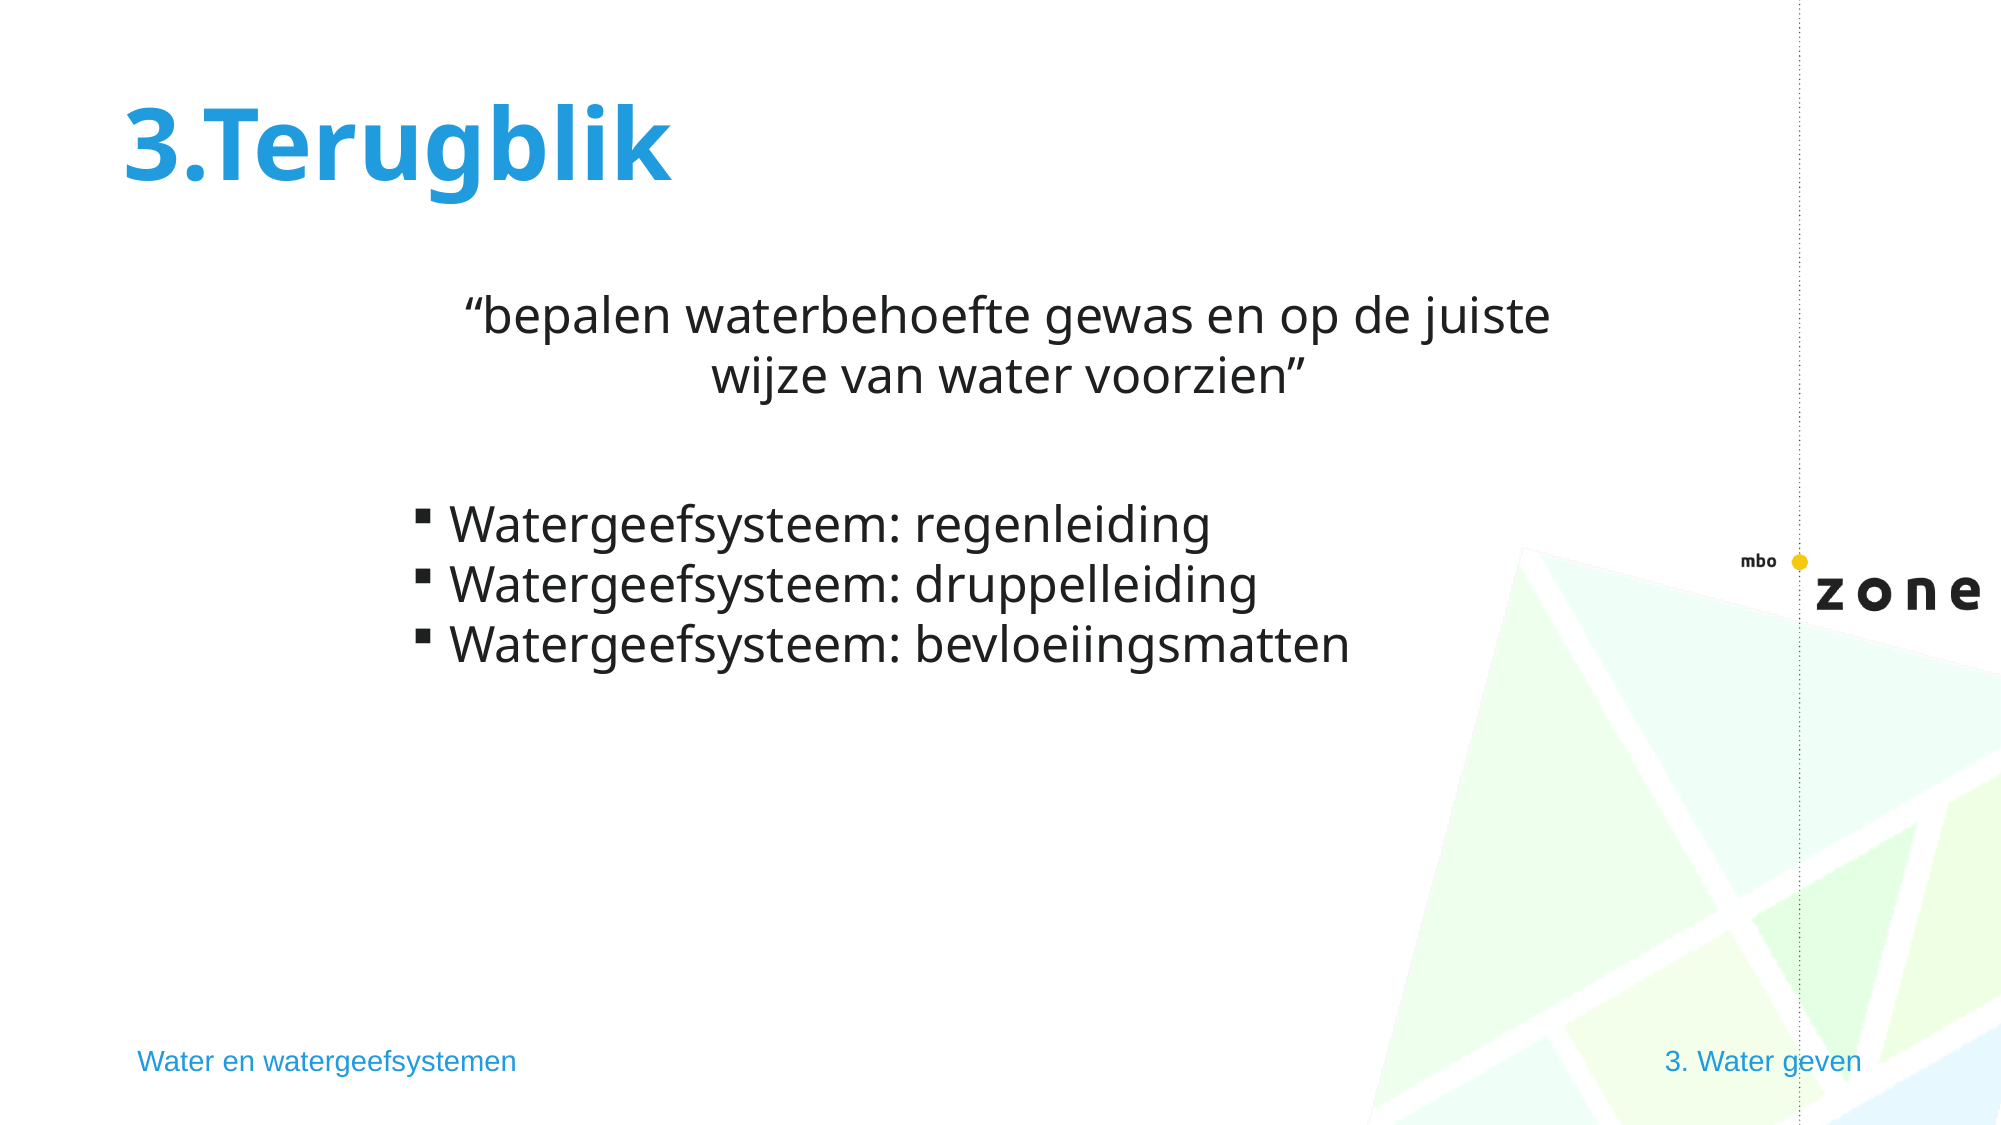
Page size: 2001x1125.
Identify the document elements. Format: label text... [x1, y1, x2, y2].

picture [1596, 0, 2001, 1125]
list 3. Water geven [1412, 1042, 1863, 1103]
list Water en watergeefsystemen [137, 1042, 639, 1103]
title 3.Terugblik [124, 94, 1607, 272]
list “bepalen waterbehoefte gewas en op de juiste wijze van water voorzien” Watergeefsysteem: regenleiding Watergeefsysteem: druppelleiding Watergeefsysteem: bevloeiingsmatten [336, 283, 1607, 998]
